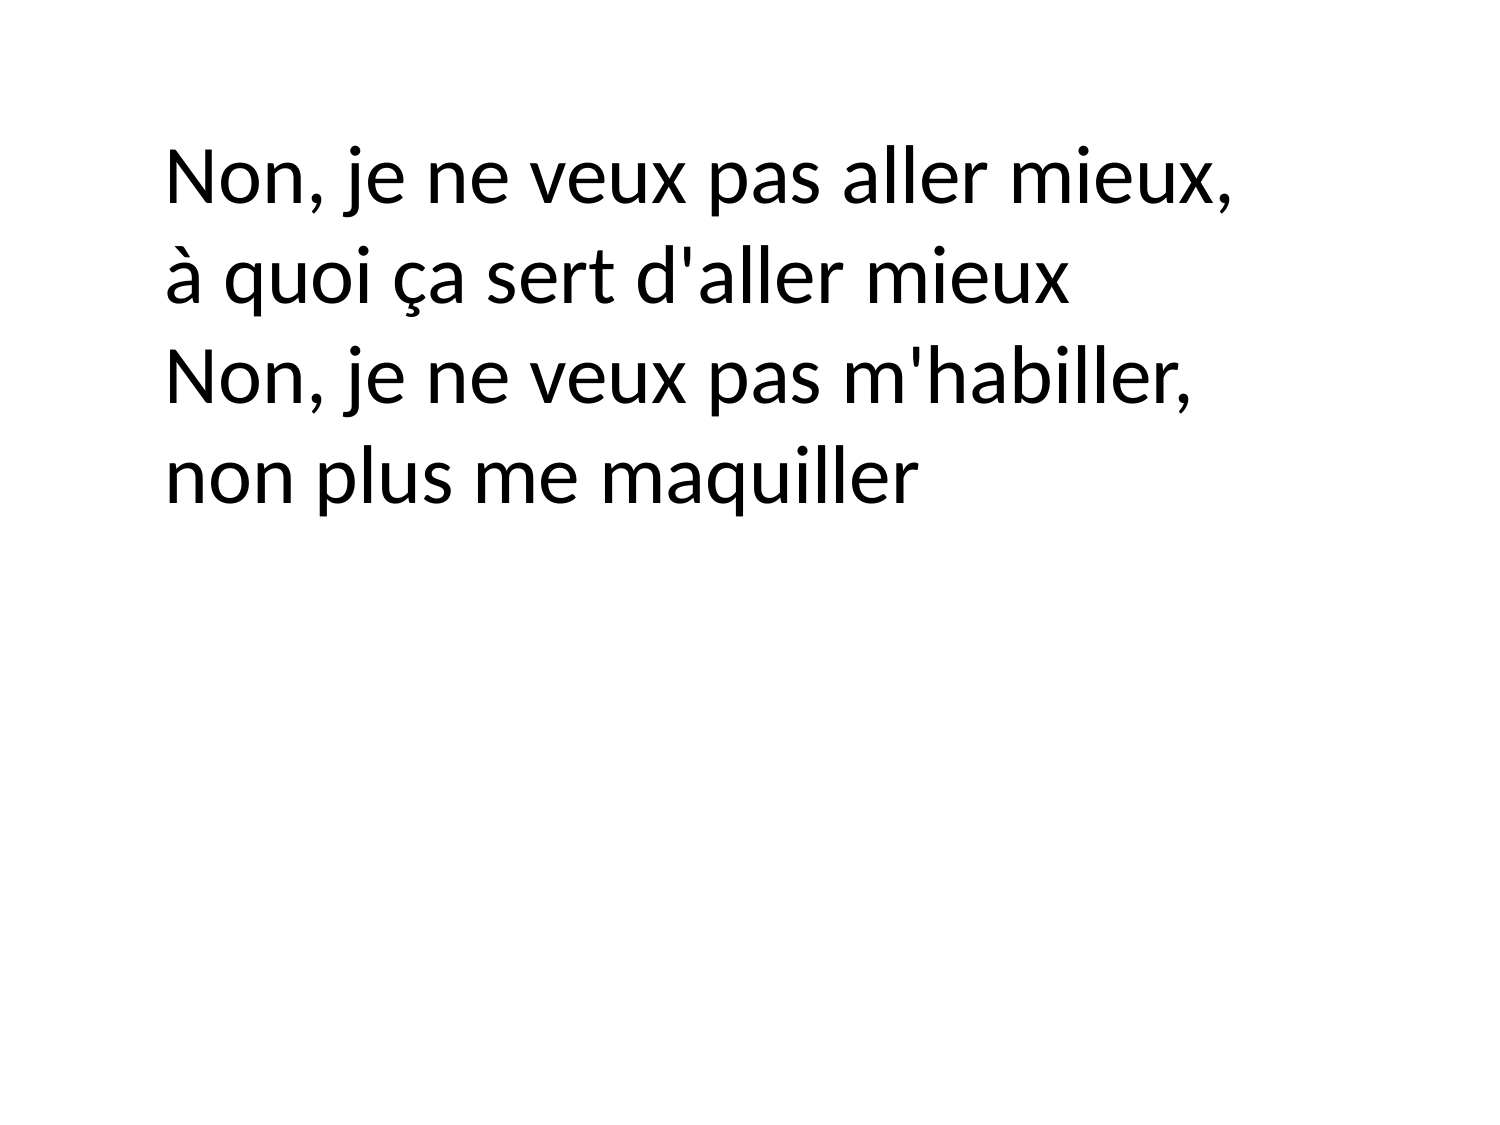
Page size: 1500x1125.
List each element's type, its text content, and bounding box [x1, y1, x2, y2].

text_box Non, je ne veux pas aller mieux, à quoi ça sert d'aller mieux Non, je ne veux pas m'habiller, non plus me maquiller [150, 112, 1500, 528]
